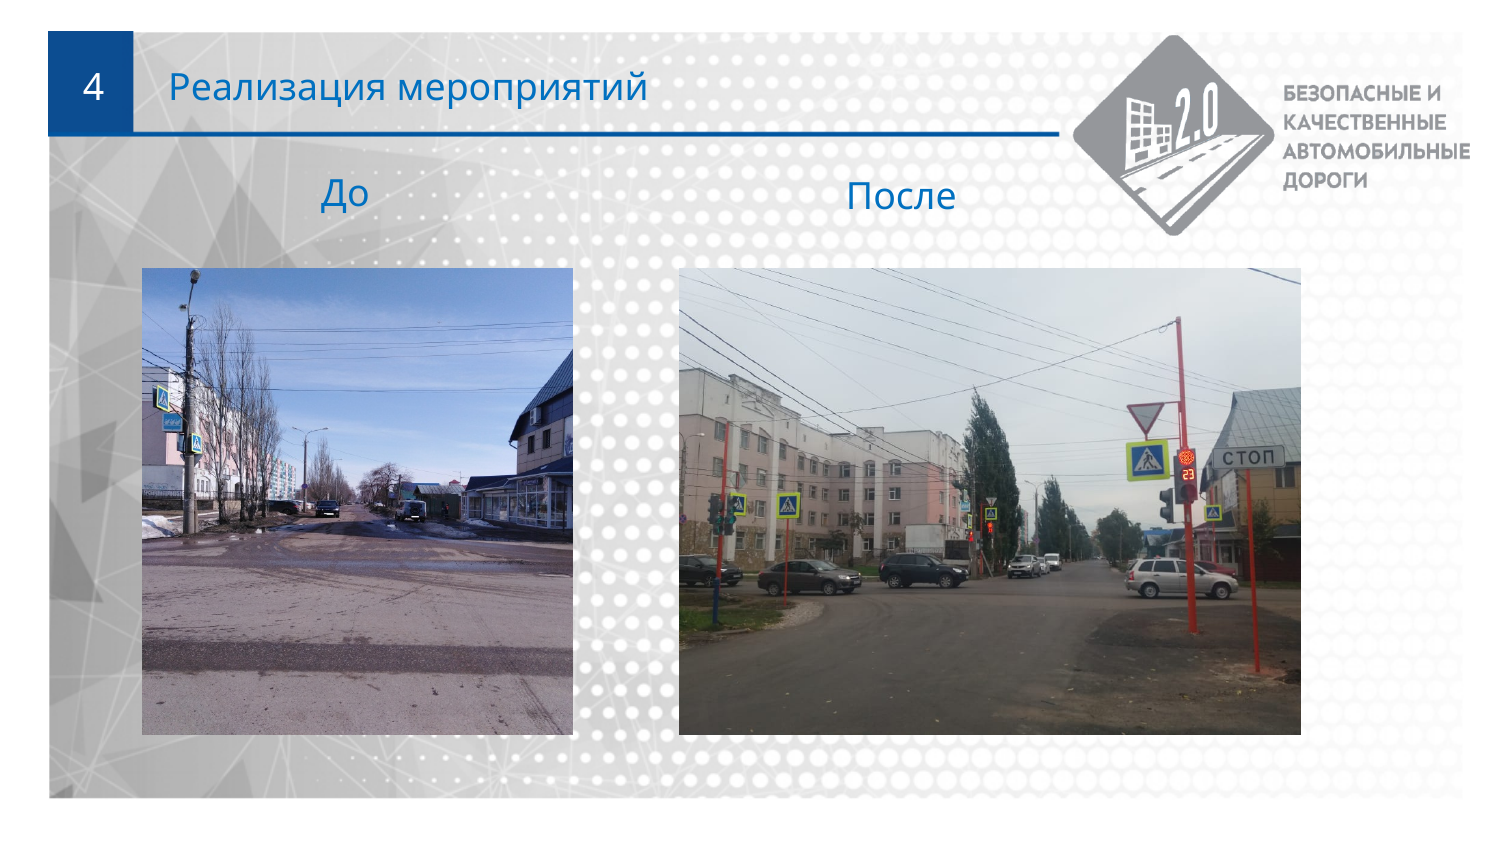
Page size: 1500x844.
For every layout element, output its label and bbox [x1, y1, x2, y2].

picture [47, 19, 1500, 800]
